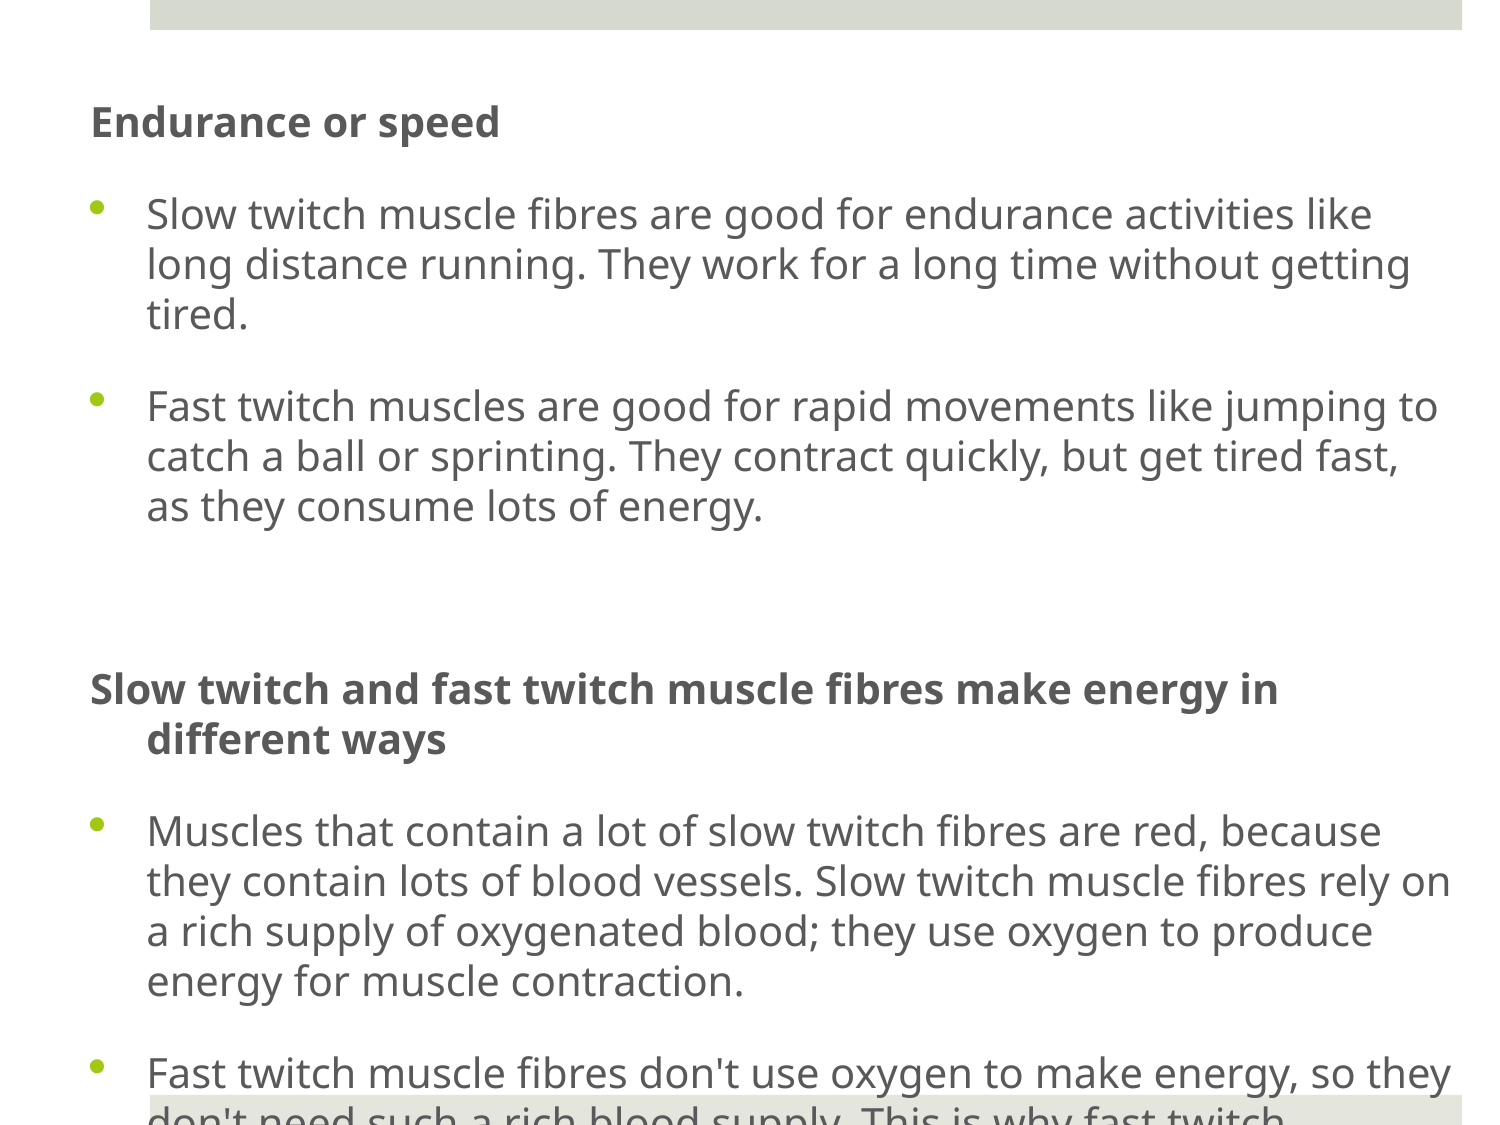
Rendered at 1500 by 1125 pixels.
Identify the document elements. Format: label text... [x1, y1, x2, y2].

list Endurance or speed Slow twitch muscle fibres are good for endurance activities like long distance running. They work for a long time without getting tired. Fast twitch muscles are good for rapid movements like jumping to catch a ball or sprinting. They contract quickly, but get tired fast, as they consume lots of energy. Slow twitch and fast twitch muscle fibres make energy in different ways Muscles that contain a lot of slow twitch fibres are red, because they contain lots of blood vessels. Slow twitch muscle fibres rely on a rich supply of oxygenated blood; they use oxygen to produce energy for muscle contraction. Fast twitch muscle fibres don't use oxygen to make energy, so they don't need such a rich blood supply. This is why fast twitch muscles are lighter in colour than muscles that contain a lot of slow twitch muscle fibres. Fast twitch muscle fibres can produce small amounts of energy very quickly whereas slow twitch muscles can produce large amounts of energy slowly. [75, 88, 1469, 1034]
